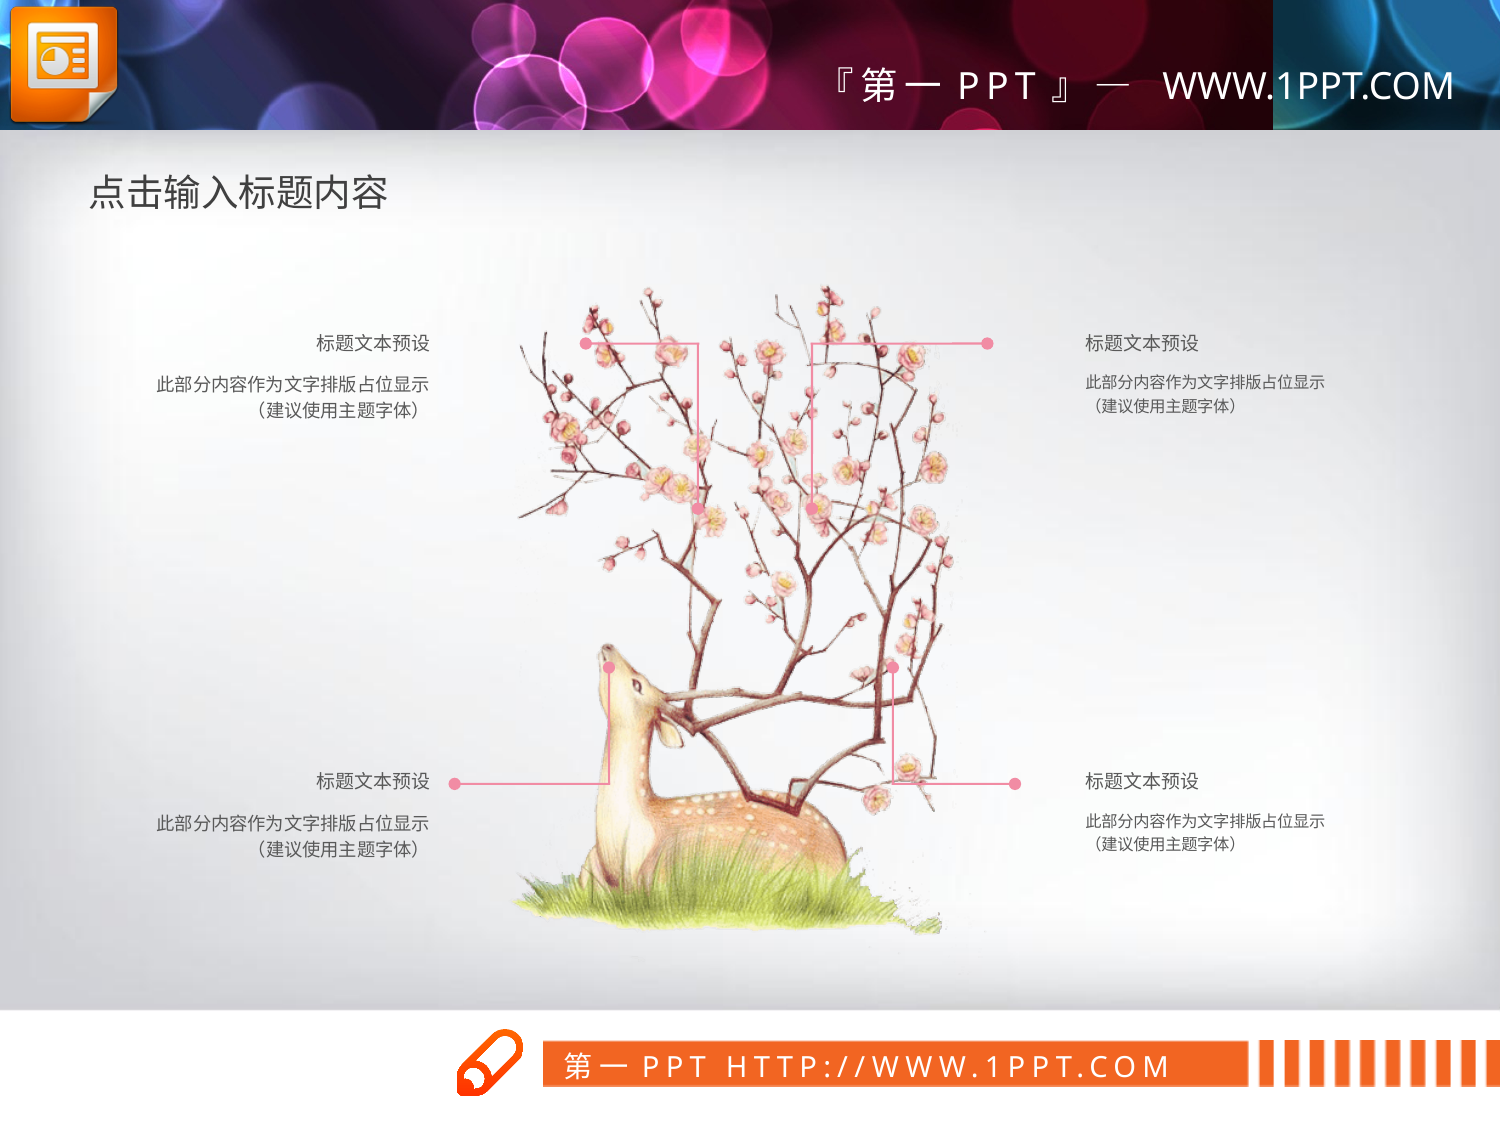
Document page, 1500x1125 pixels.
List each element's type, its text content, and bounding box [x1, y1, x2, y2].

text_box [117, 323, 467, 431]
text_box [891, 667, 1016, 785]
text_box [1049, 761, 1341, 869]
picture [0, 0, 1500, 1012]
picture [543, 1040, 1500, 1087]
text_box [117, 761, 467, 869]
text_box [810, 342, 988, 509]
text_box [454, 667, 611, 785]
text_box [585, 342, 700, 509]
text_box 点击输入标题内容 [88, 160, 438, 223]
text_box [1049, 323, 1341, 431]
